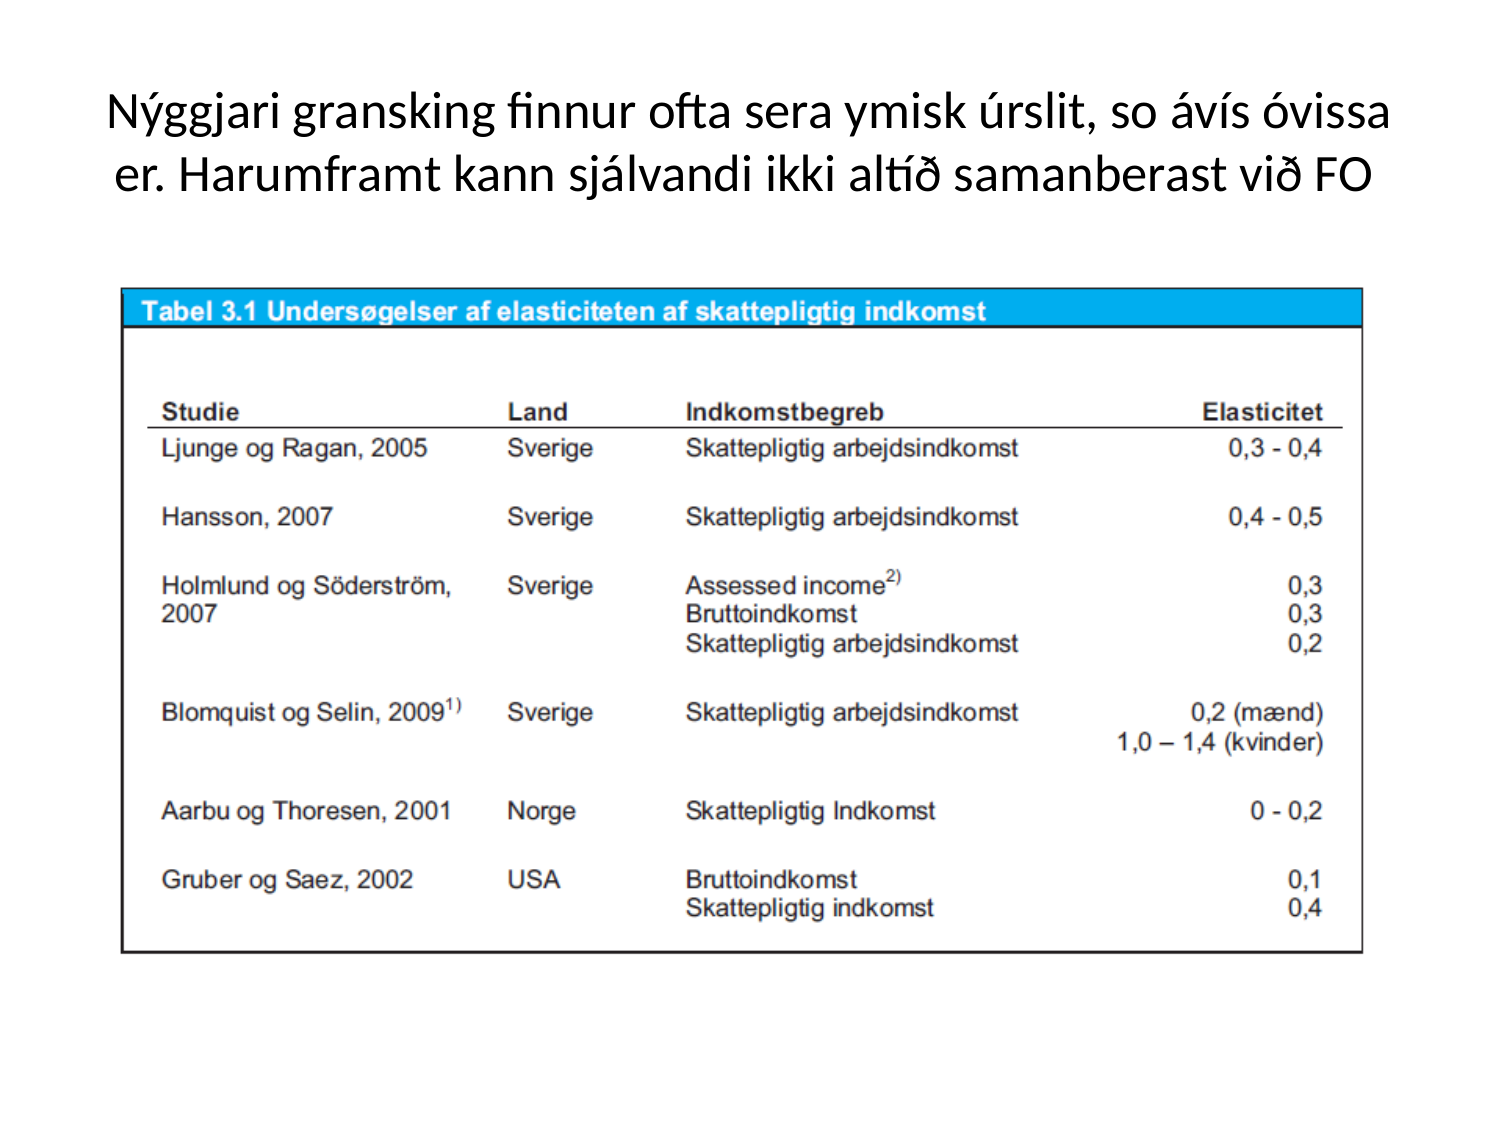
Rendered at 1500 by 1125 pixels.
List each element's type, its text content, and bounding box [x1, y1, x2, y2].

picture [85, 255, 1415, 976]
title Nýggjari gransking finnur ofta sera ymisk úrslit, so ávís óvissa er. Harumframt kann sjálvandi ikki altíð samanberast við FO [75, 45, 1425, 233]
